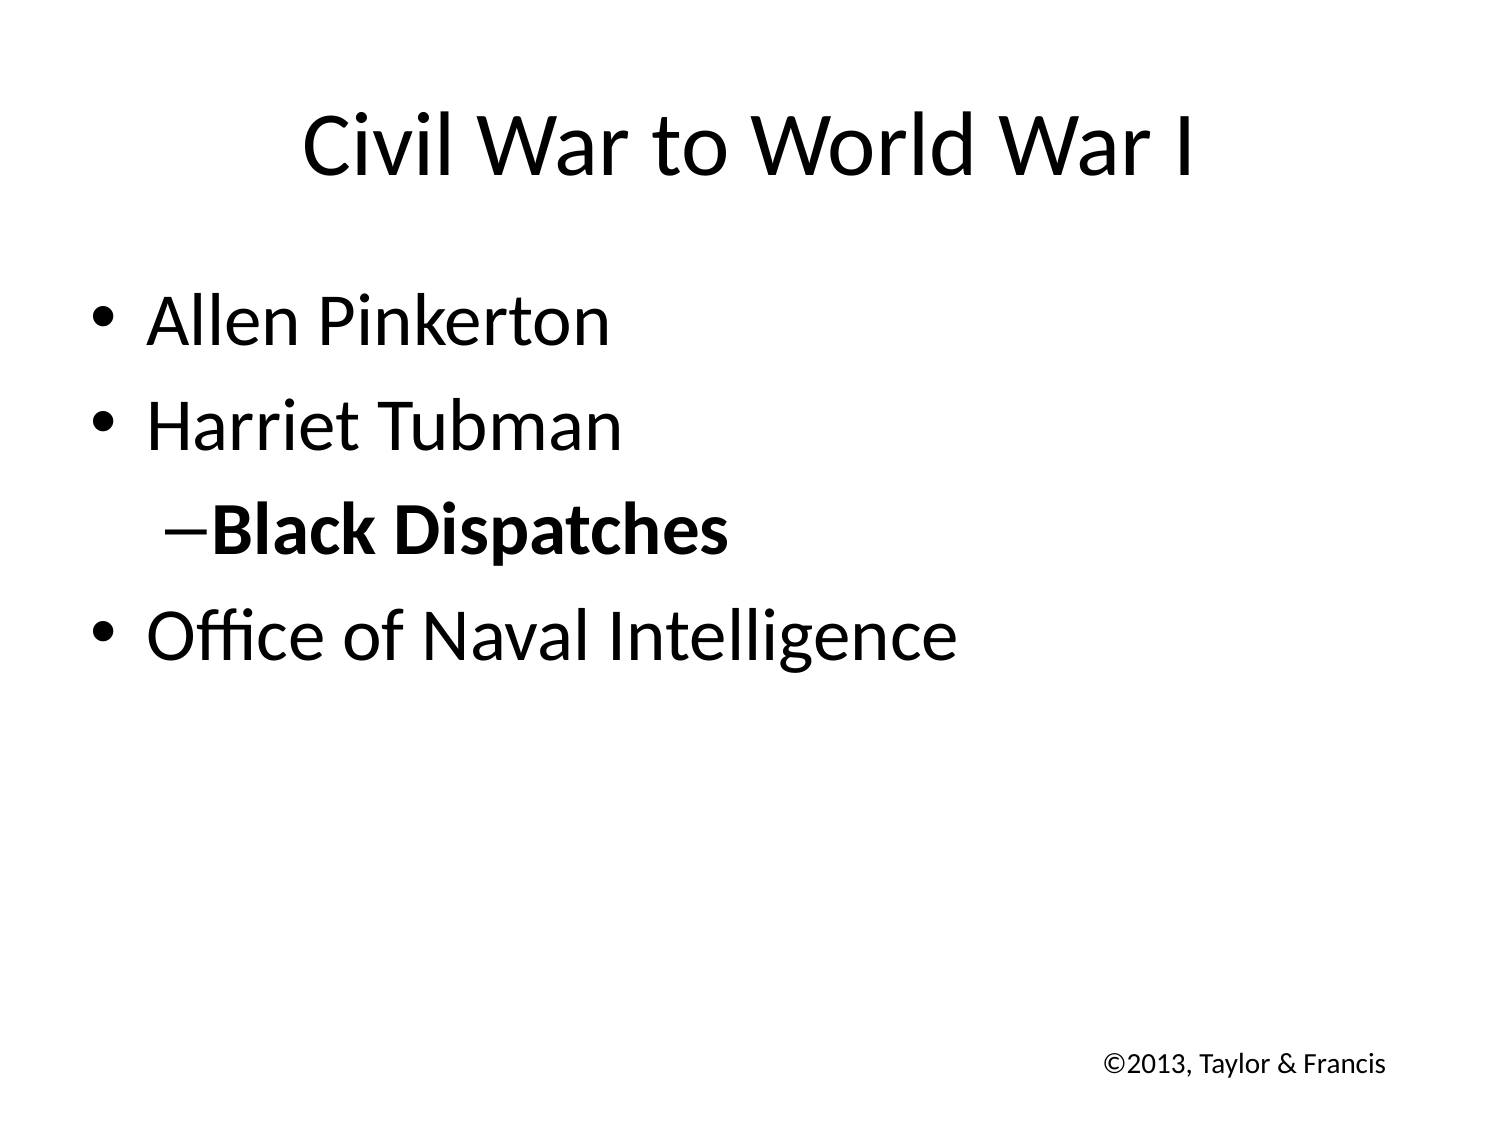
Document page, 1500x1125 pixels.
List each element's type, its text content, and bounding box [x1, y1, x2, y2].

title Civil War to World War I [75, 45, 1425, 233]
text_box ©2013, Taylor & Francis [1087, 1037, 1463, 1082]
list Allen Pinkerton Harriet Tubman Black Dispatches Office of Naval Intelligence [75, 262, 1425, 1005]
